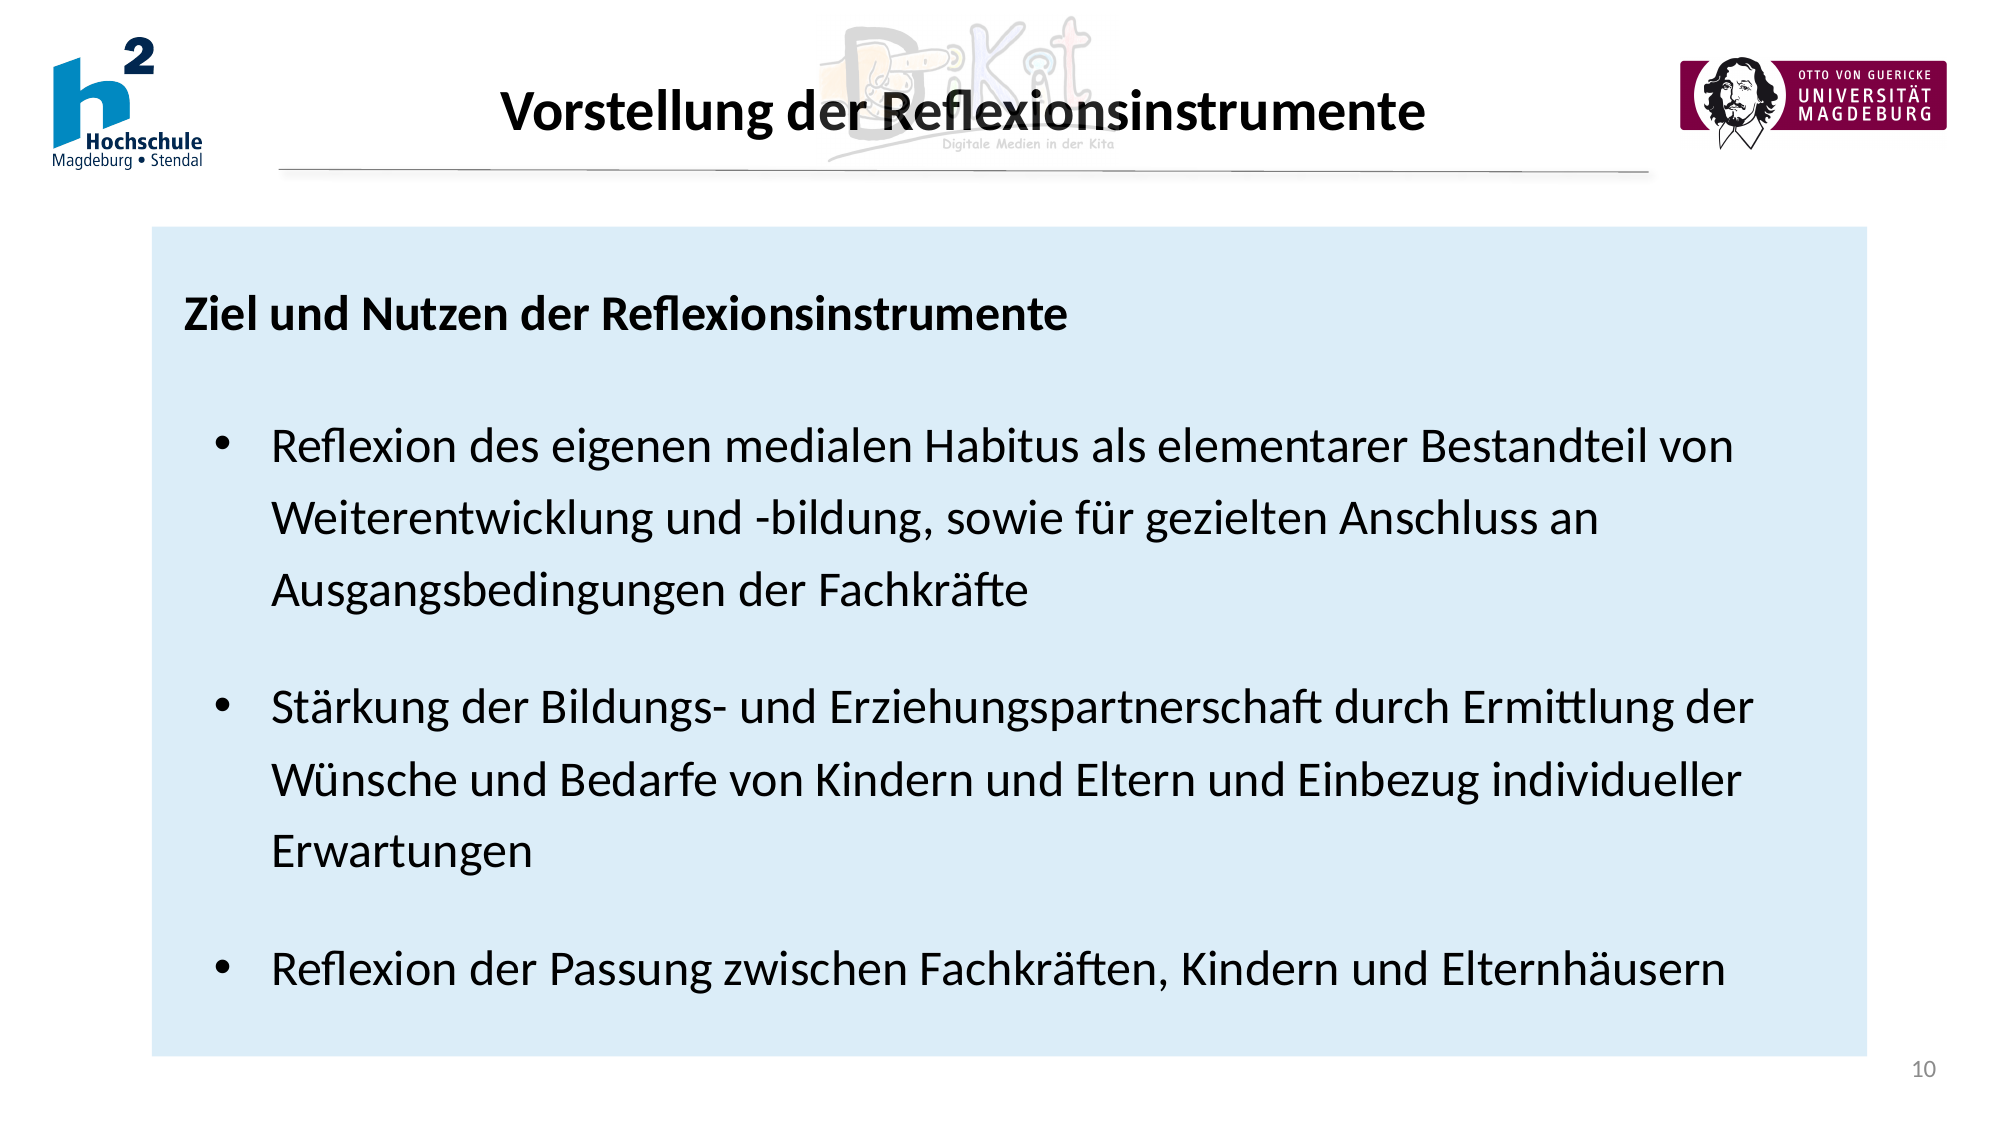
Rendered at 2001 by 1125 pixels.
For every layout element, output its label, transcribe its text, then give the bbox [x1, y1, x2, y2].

picture [53, 37, 202, 170]
picture [816, 14, 1119, 170]
text_box Vorstellung der Reflexionsinstrumente [1122, 65, 1649, 150]
text_box Ziel und Nutzen der Reflexionsinstrumente Reflexion des eigenen medialen Habitus als elementarer Bestandteil von Weiterentwicklung und -bildung, sowie für gezielten Anschluss an Ausgangsbedingungen der Fachkräfte Stärkung der Bildungs- und Erziehungspartnerschaft durch Ermittlung der Wünsche und Bedarfe von Kindern und Eltern und Einbezug individueller Erwartungen Reflexion der Passung zwischen Fachkräften, Kindern und Elternhäusern [151, 220, 1868, 1087]
text_box Vorstellung der Reflexionsinstrumente [278, 65, 811, 150]
slide_number 10 [1501, 1037, 1952, 1098]
picture [1680, 57, 1947, 150]
